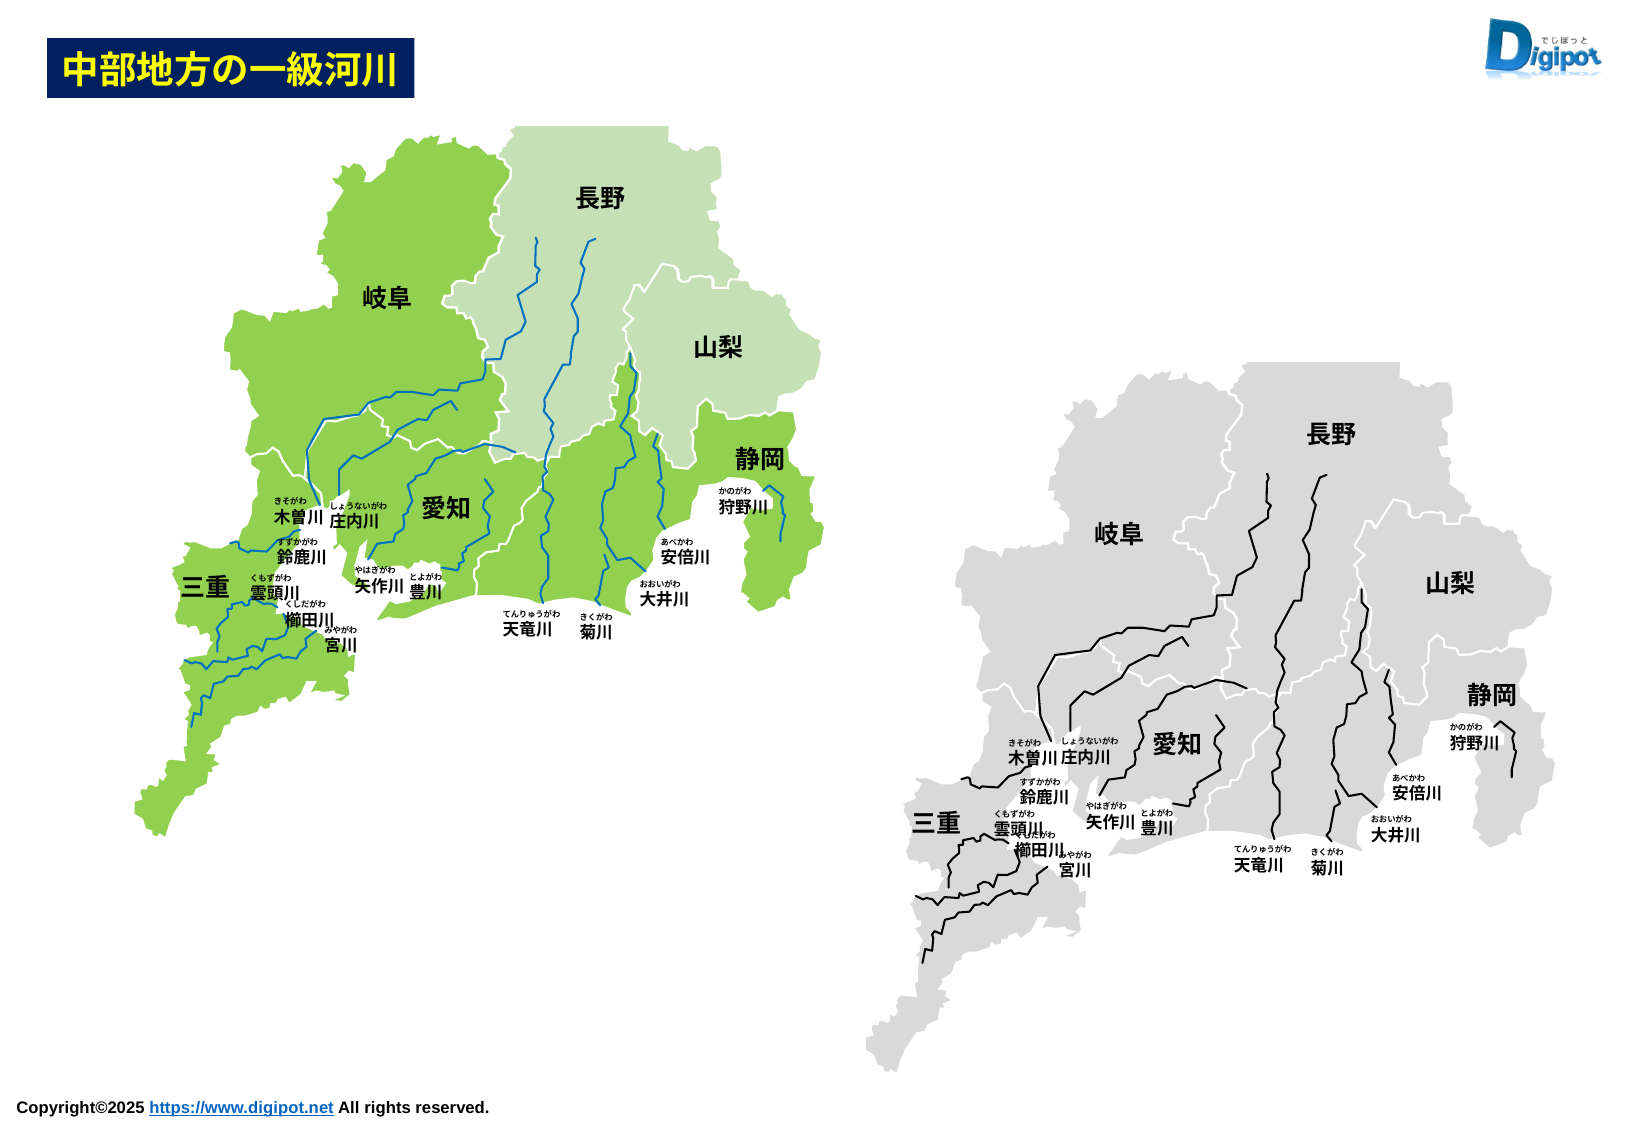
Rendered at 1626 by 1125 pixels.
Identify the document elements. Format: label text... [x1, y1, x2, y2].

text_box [864, 360, 1557, 1075]
picture [1485, 18, 1602, 82]
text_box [133, 124, 825, 839]
text_box 中部地方の一級河川 [47, 38, 415, 98]
